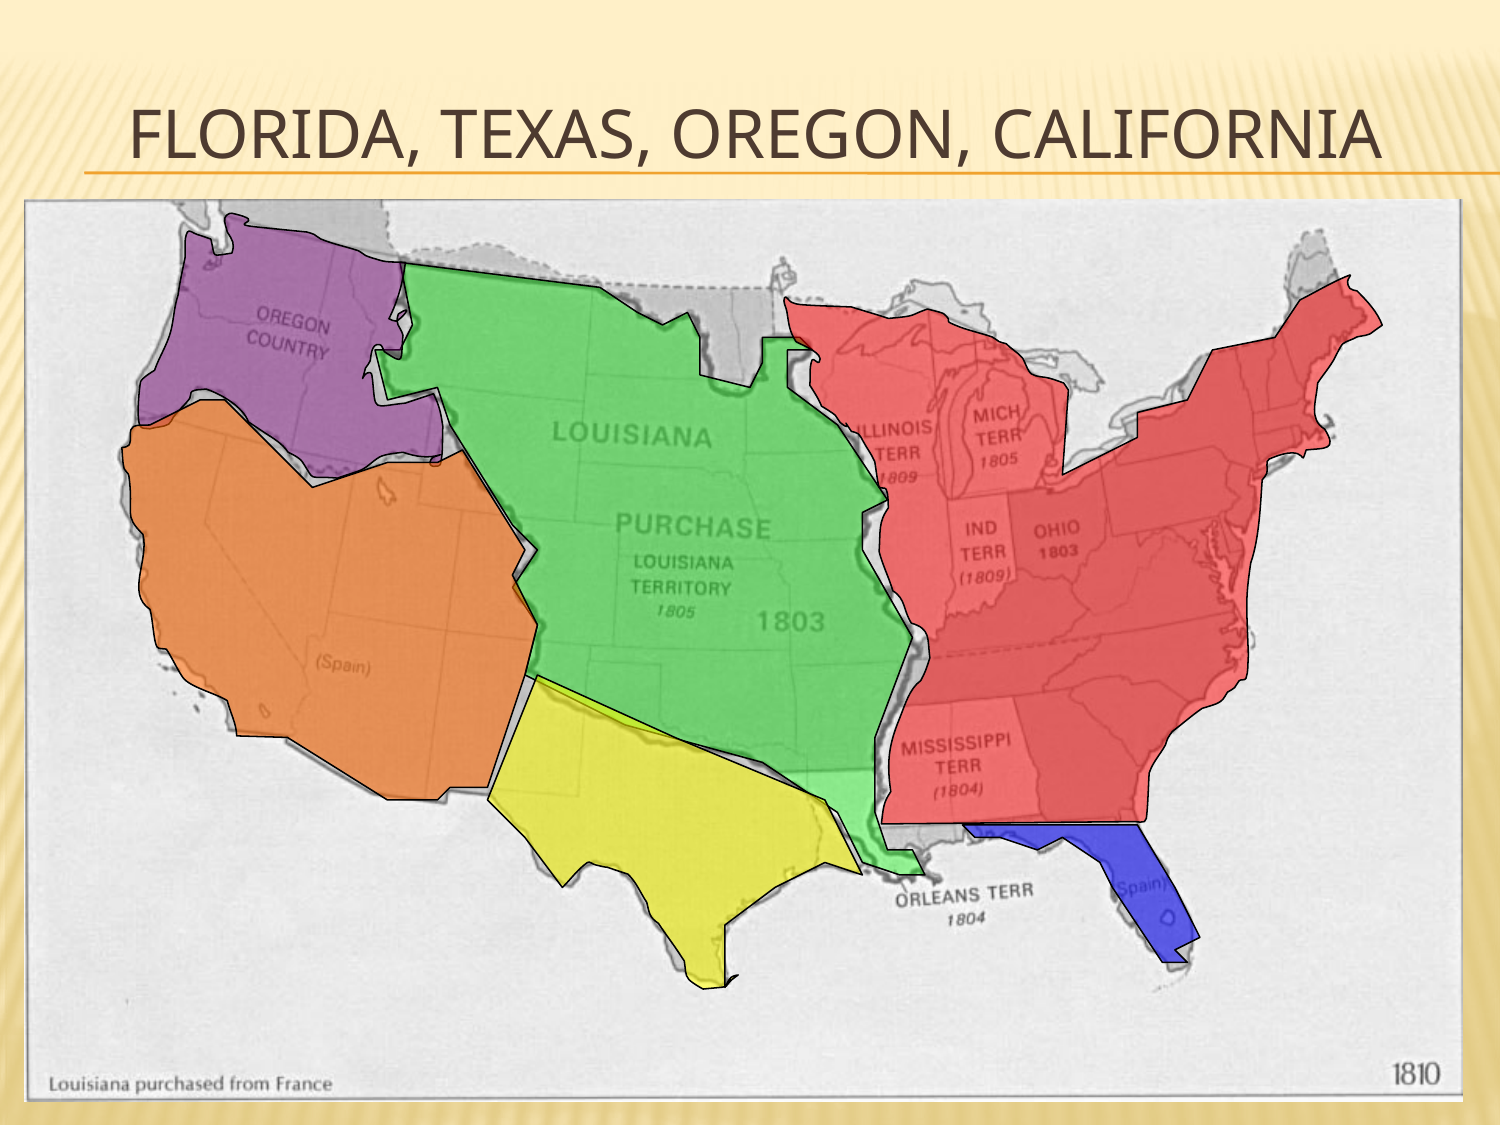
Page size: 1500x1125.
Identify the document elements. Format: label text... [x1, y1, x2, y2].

picture [24, 199, 1463, 1102]
title Florida, Texas, Oregon, California [112, 50, 1413, 198]
